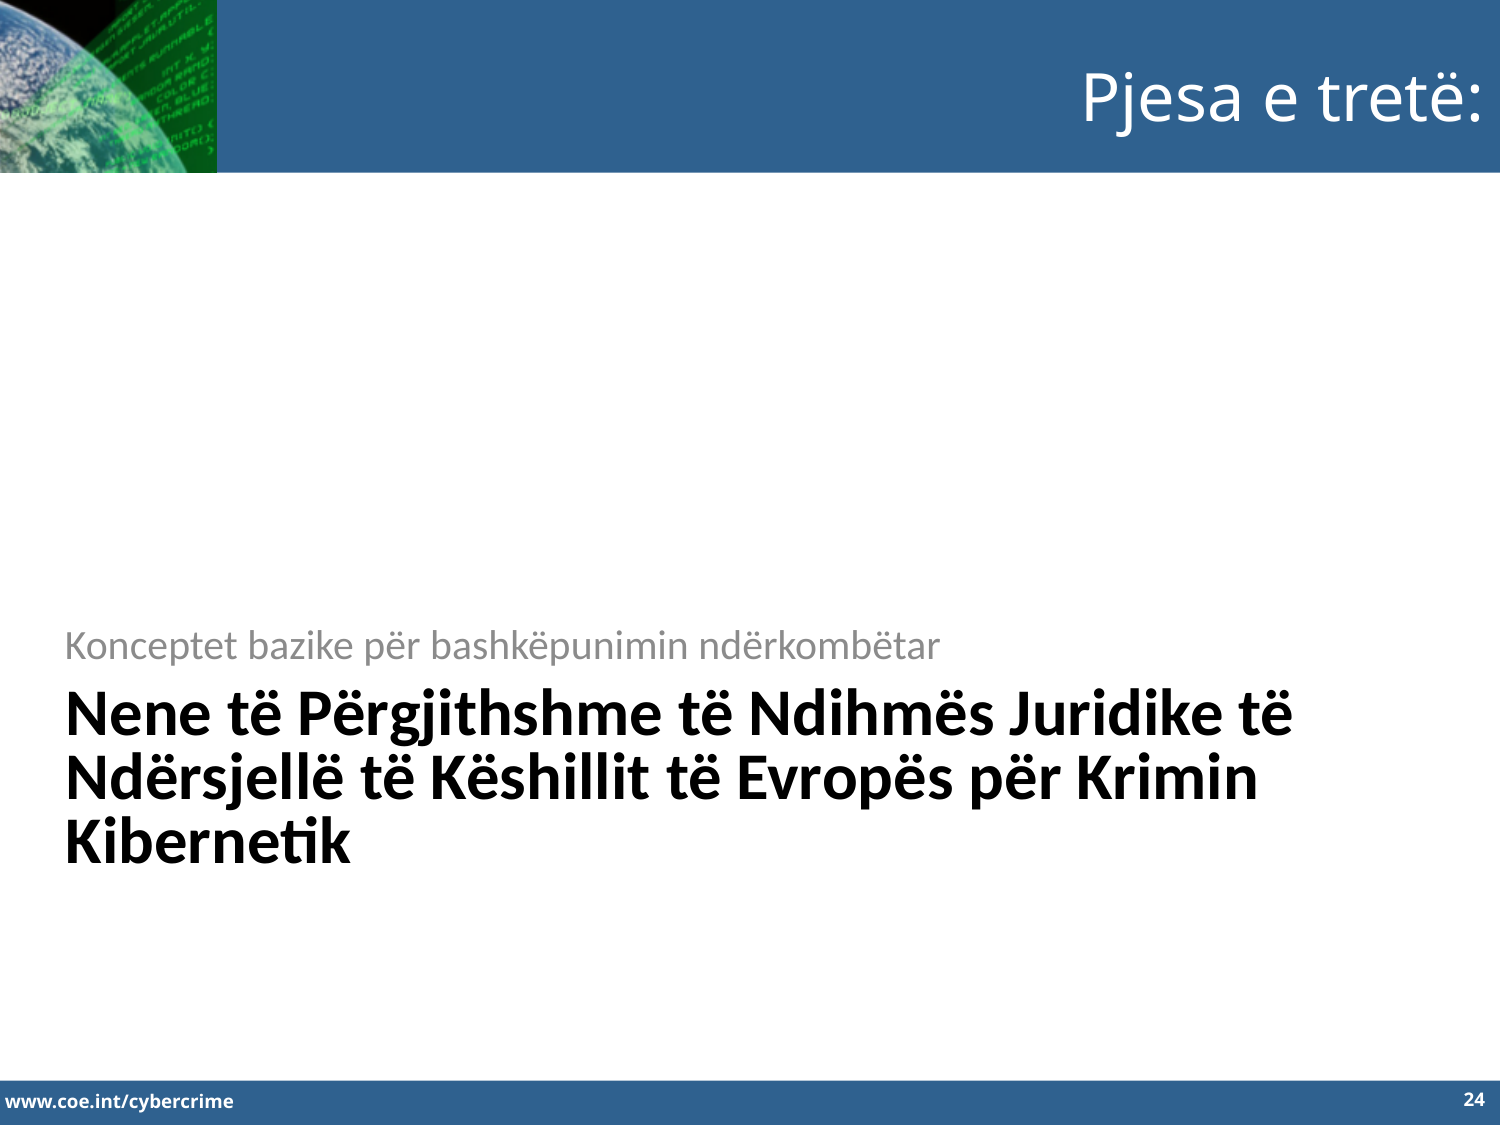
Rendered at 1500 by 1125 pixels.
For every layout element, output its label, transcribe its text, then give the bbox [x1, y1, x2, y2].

text_box Konceptet bazike për bashkëpunimin ndërkombëtar [49, 615, 1325, 674]
text_box Pjesa e tretë: [309, 18, 1500, 171]
slide_number 24 [1149, 1079, 1500, 1125]
picture [0, 1, 217, 173]
text_box Nene të Përgjithshme të Ndihmës Juridike të Ndërsjellë të Këshillit të Evropës për Krimin Kibernetik [50, 676, 1450, 884]
